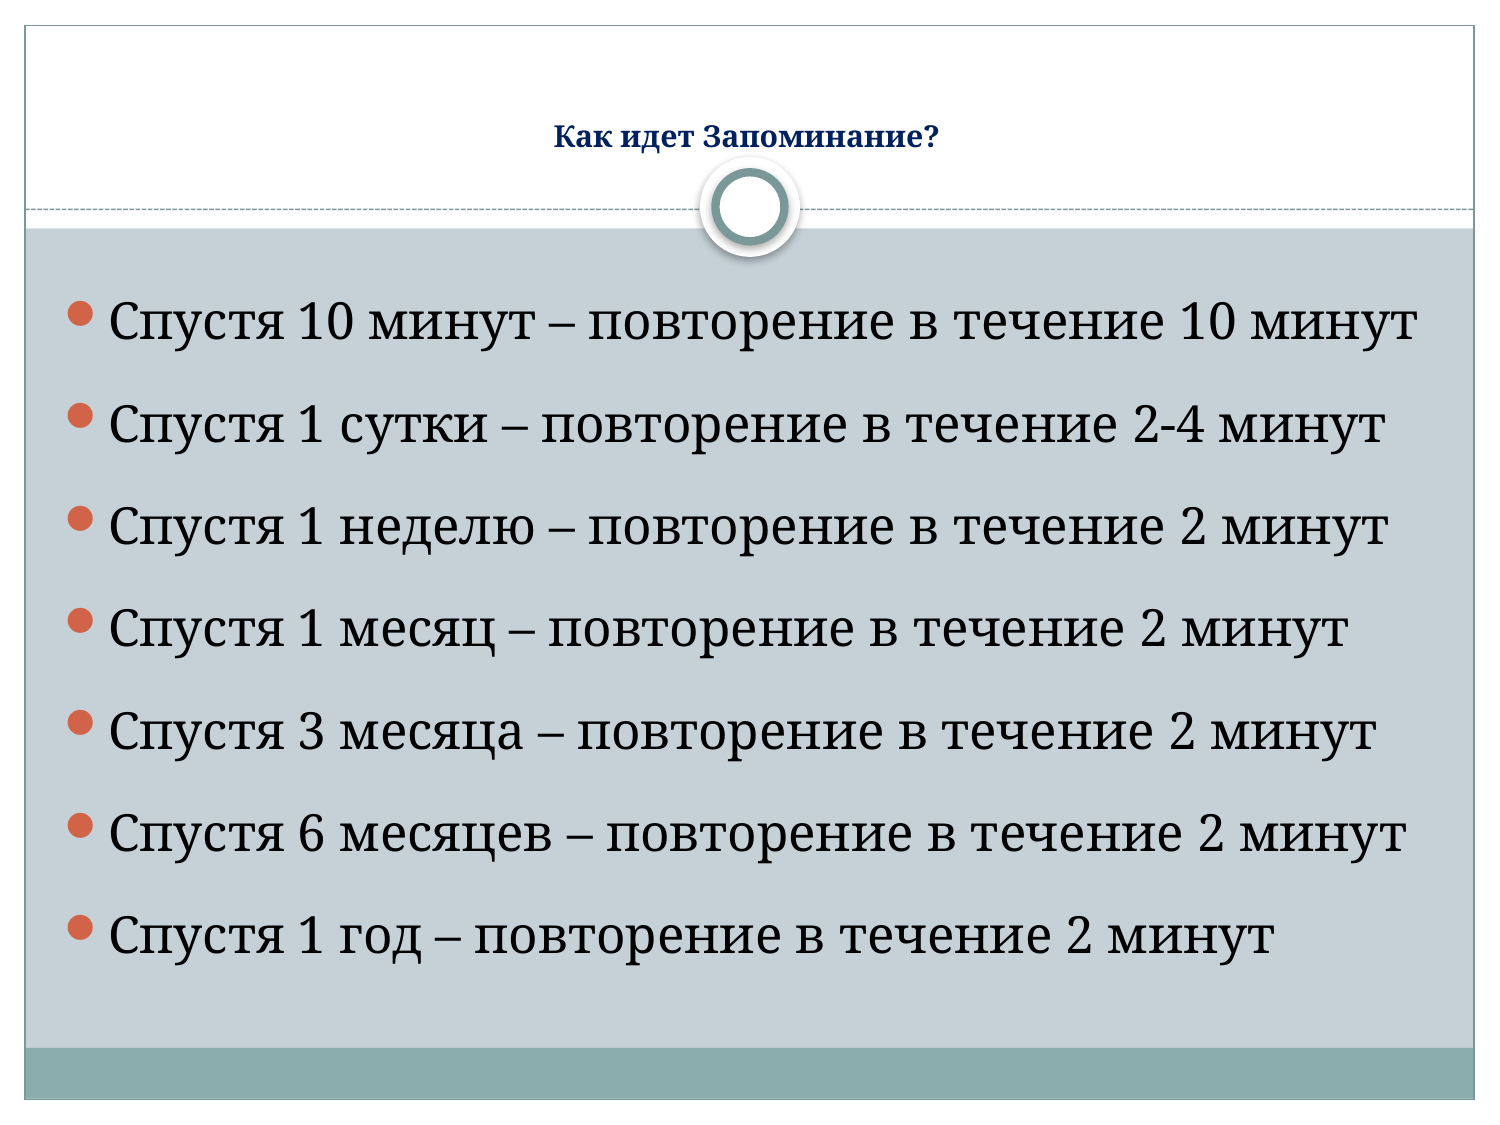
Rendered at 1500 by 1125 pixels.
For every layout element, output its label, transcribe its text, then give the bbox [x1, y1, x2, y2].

list Спустя 10 минут – повторение в течение 10 минут Спустя 1 сутки – повторение в течение 2-4 минут Спустя 1 неделю – повторение в течение 2 минут Спустя 1 месяц – повторение в течение 2 минут Спустя 3 месяца – повторение в течение 2 минут Спустя 6 месяцев – повторение в течение 2 минут Спустя 1 год – повторение в течение 2 минут [49, 250, 1445, 1001]
title Как идет Запоминание? [46, 35, 1447, 198]
